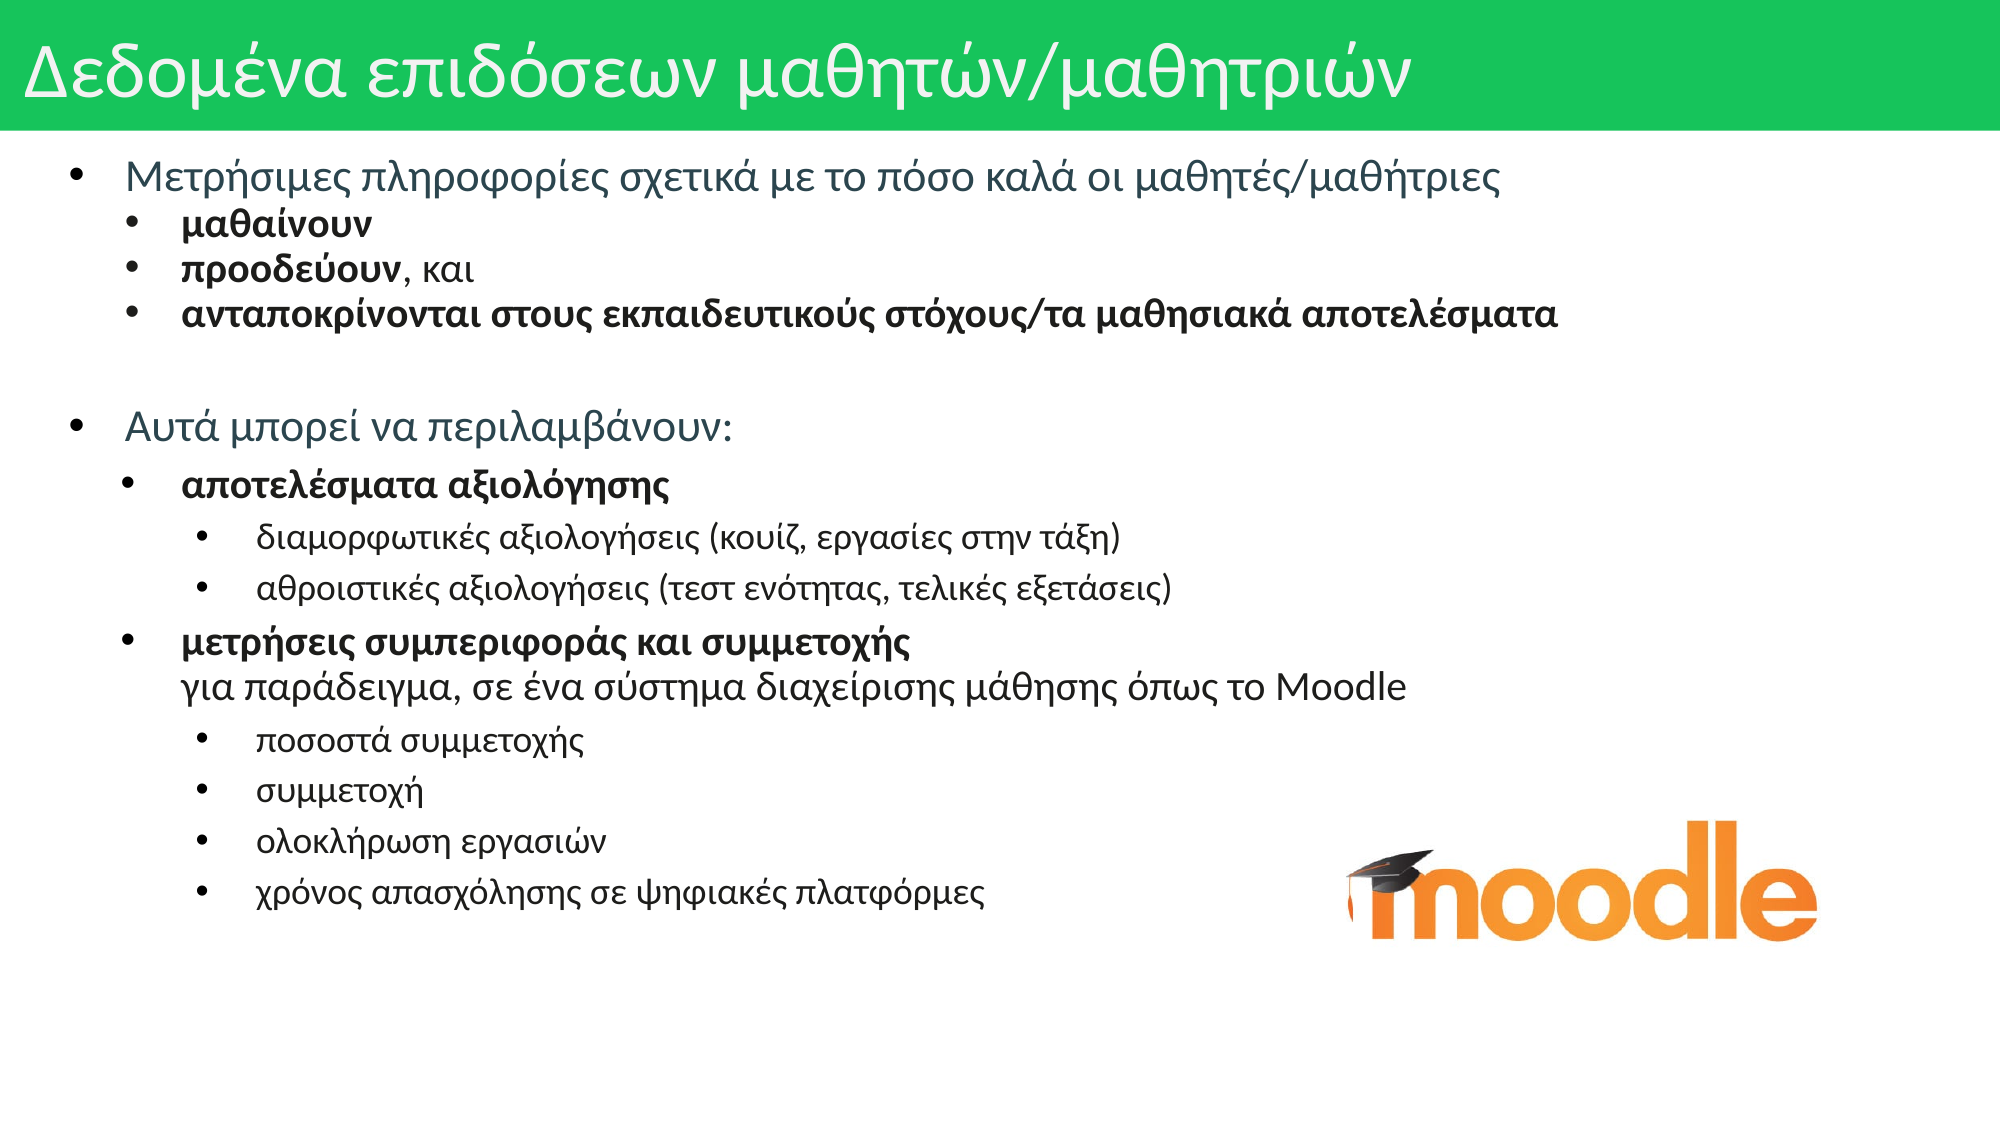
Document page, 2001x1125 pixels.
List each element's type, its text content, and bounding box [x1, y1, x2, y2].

title Δεδομένα επιδόσεων μαθητών/μαθητριών [16, 13, 1976, 131]
picture [1256, 702, 1906, 1070]
list Μετρήσιμες πληροφορίες σχετικά με το πόσο καλά οι μαθητές/μαθήτριες μαθαίνουν προοδεύουν, και ανταποκρίνονται στους εκπαιδευτικούς στόχους/τα μαθησιακά αποτελέσματα Αυτά μπορεί να περιλαμβάνουν: αποτελέσματα αξιολόγησης διαμορφωτικές αξιολογήσεις (κουίζ, εργασίες στην τάξη) αθροιστικές αξιολογήσεις (τεστ ενότητας, τελικές εξετάσεις) μετρήσεις συμπεριφοράς και συμμετοχής για παράδειγμα, σε ένα σύστημα διαχείρισης μάθησης όπως το Moodle ποσοστά συμμετοχής συμμετοχή ολοκλήρωση εργασιών χρόνος απασχόλησης σε ψηφιακές πλατφόρμες [16, 144, 1976, 1108]
